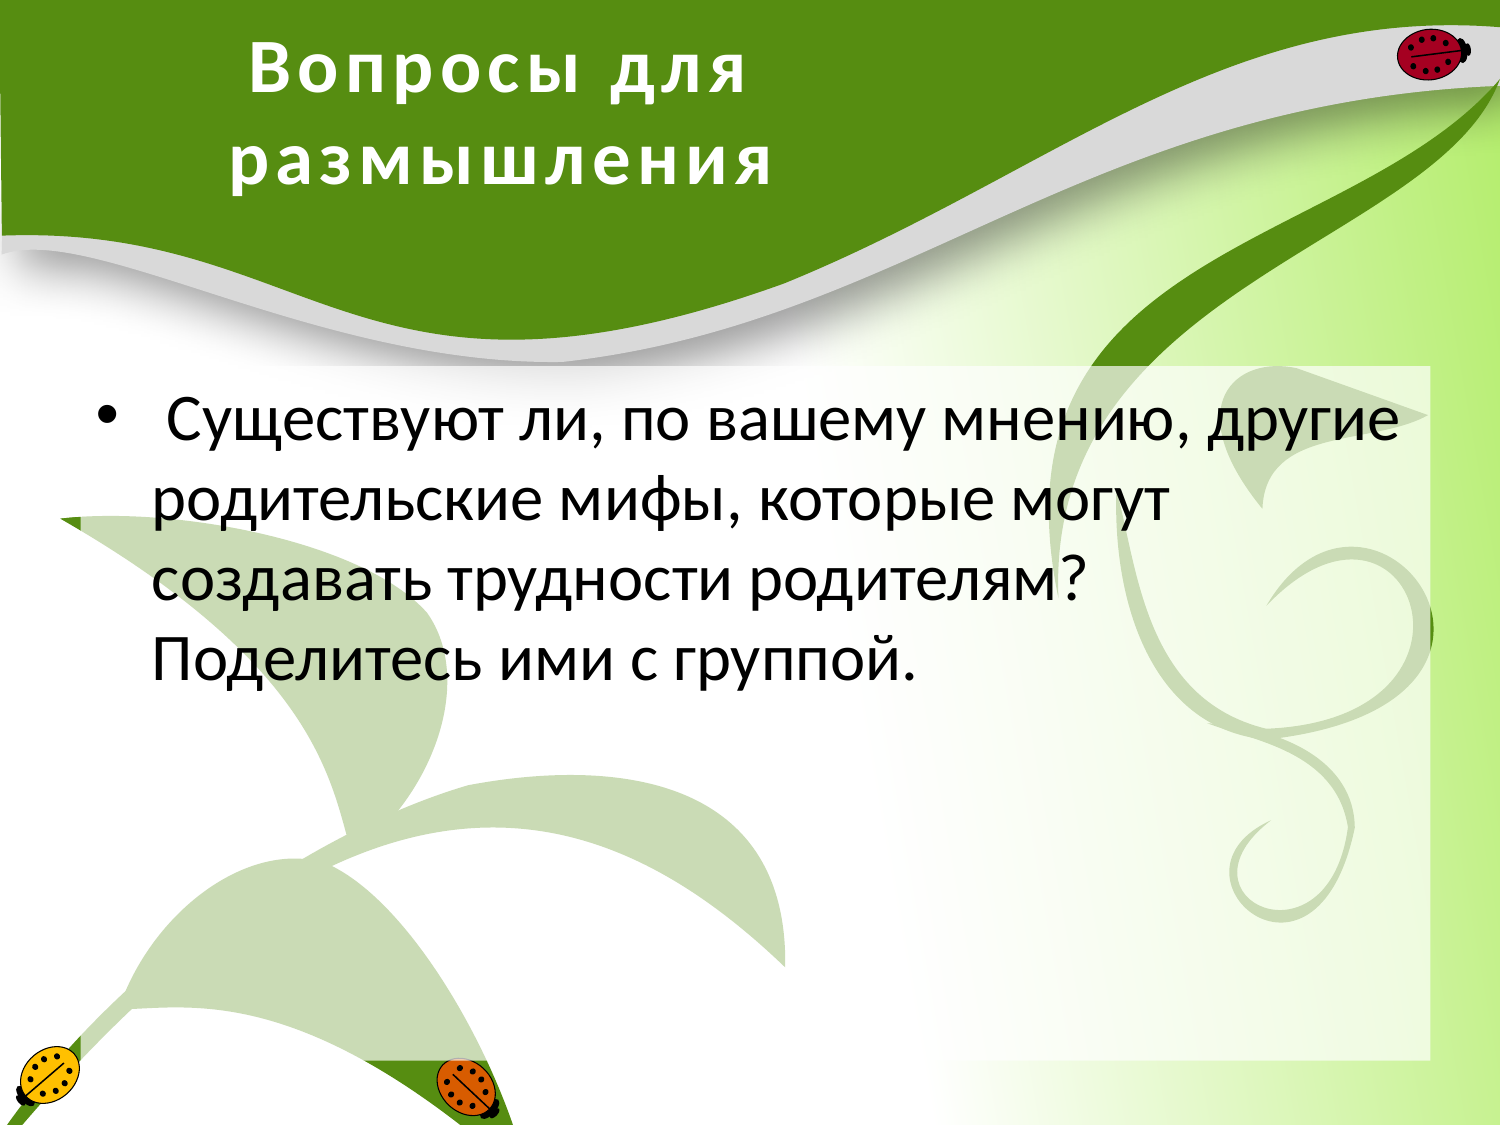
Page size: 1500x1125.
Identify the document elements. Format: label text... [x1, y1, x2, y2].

list Существуют ли, по вашему мнению, другие родительские мифы, которые могут создавать трудности родителям? Поделитесь ими с группой. [80, 366, 1431, 1061]
title Вопросы для размышления [3, 7, 998, 209]
